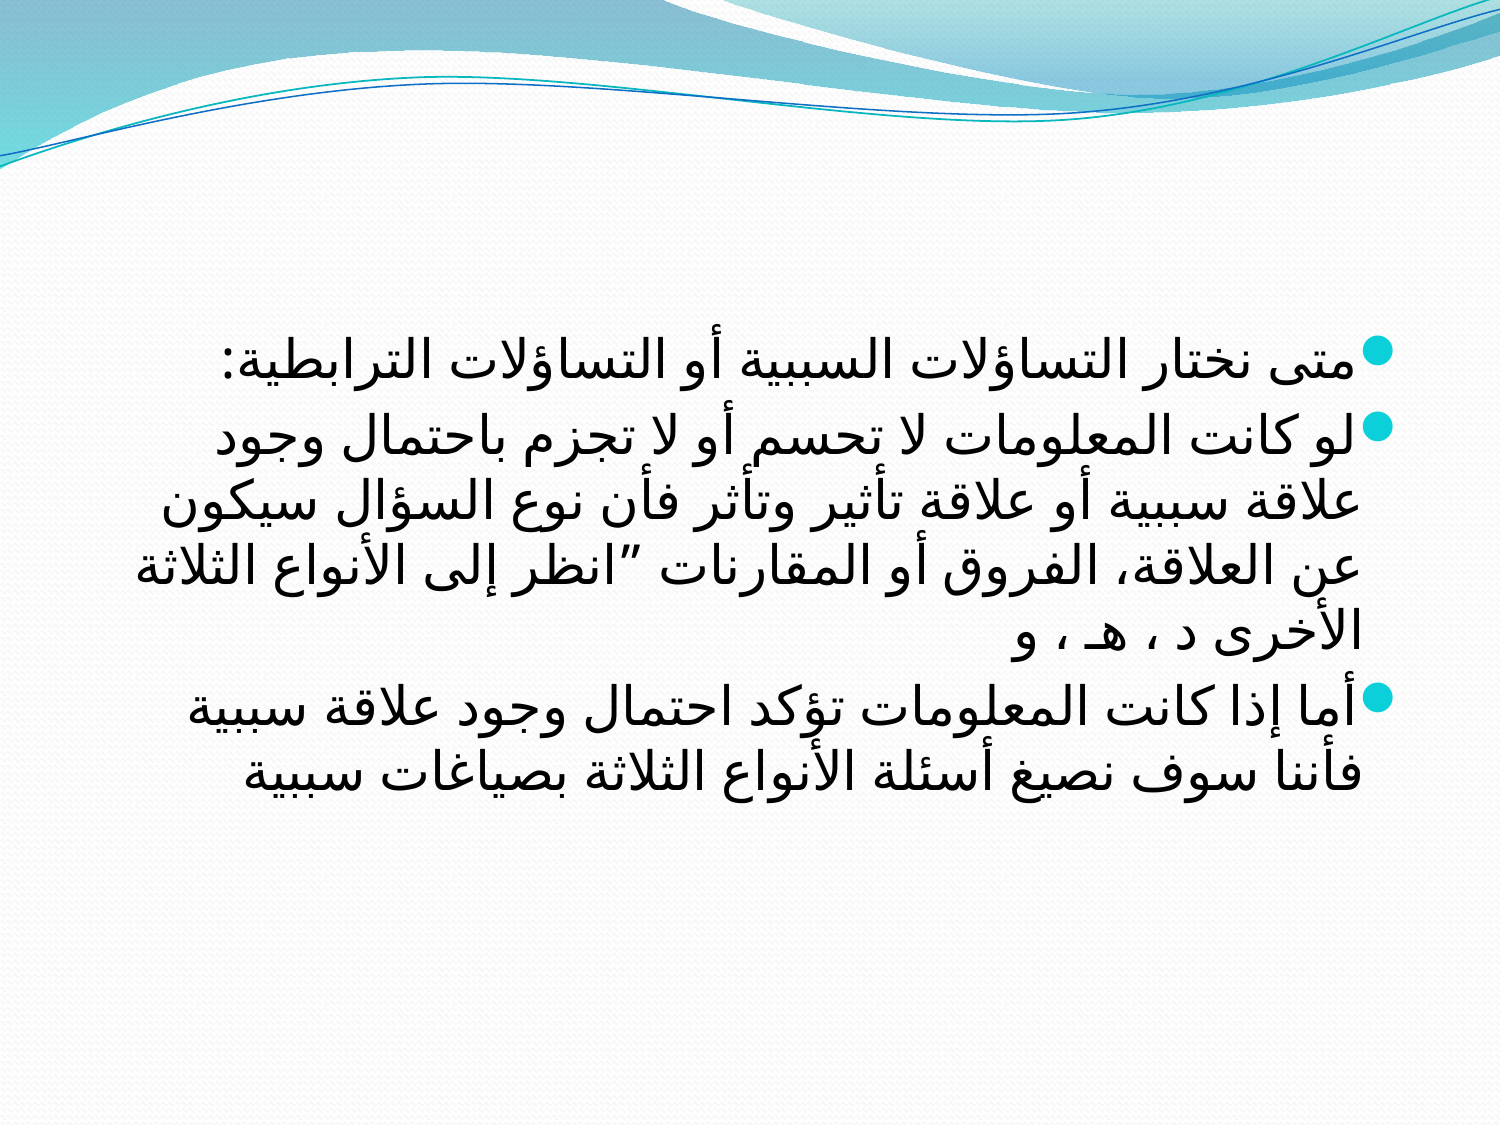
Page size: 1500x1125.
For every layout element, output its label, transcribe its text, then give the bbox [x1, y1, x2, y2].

list متى نختار التساؤلات السببية أو التساؤلات الترابطية: لو كانت المعلومات لا تحسم أو لا تجزم باحتمال وجود علاقة سببية أو علاقة تأثير وتأثر فأن نوع السؤال سيكون عن العلاقة، الفروق أو المقارنات ”انظر إلى الأنواع الثلاثة الأخرى د ، هـ ، و أما إذا كانت المعلومات تؤكد احتمال وجود علاقة سببية فأننا سوف نصيغ أسئلة الأنواع الثلاثة بصياغات سببية [75, 317, 1425, 1038]
